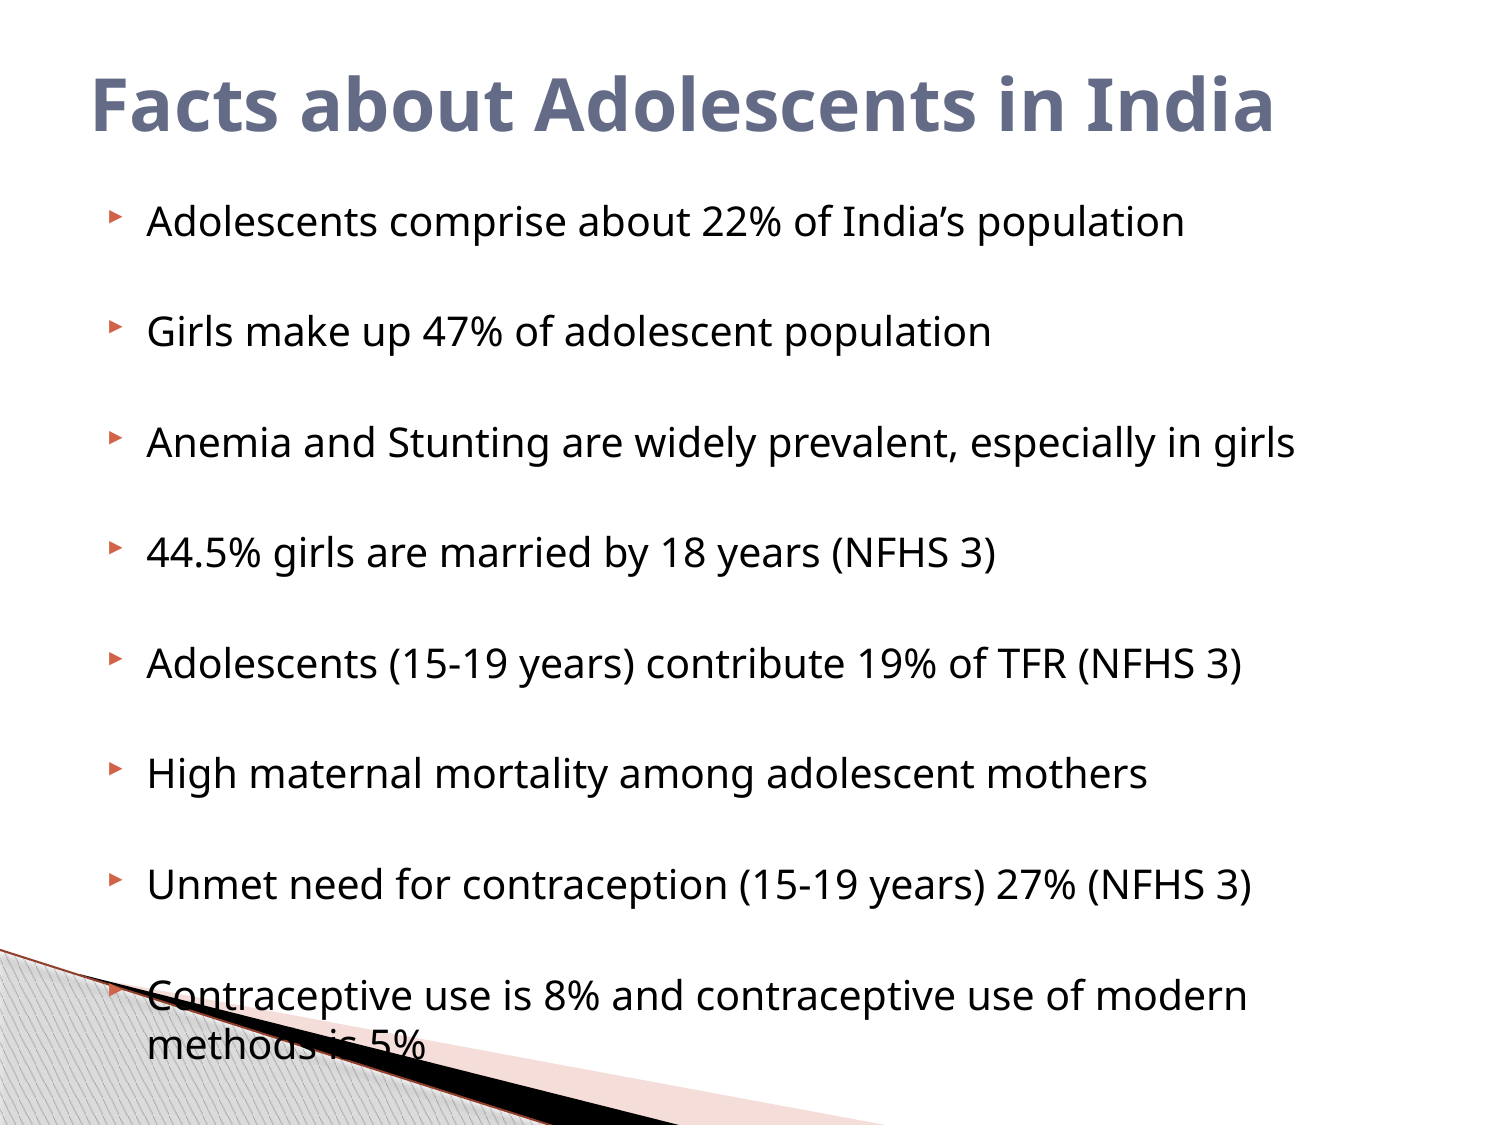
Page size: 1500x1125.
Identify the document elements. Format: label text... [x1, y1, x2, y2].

title Facts about Adolescents in India [75, 50, 1425, 155]
list Adolescents comprise about 22% of India’s population Girls make up 47% of adolescent population Anemia and Stunting are widely prevalent, especially in girls 44.5% girls are married by 18 years (NFHS 3) Adolescents (15-19 years) contribute 19% of TFR (NFHS 3) High maternal mortality among adolescent mothers Unmet need for contraception (15-19 years) 27% (NFHS 3) Contraceptive use is 8% and contraceptive use of modern methods is 5% [74, 187, 1426, 1076]
